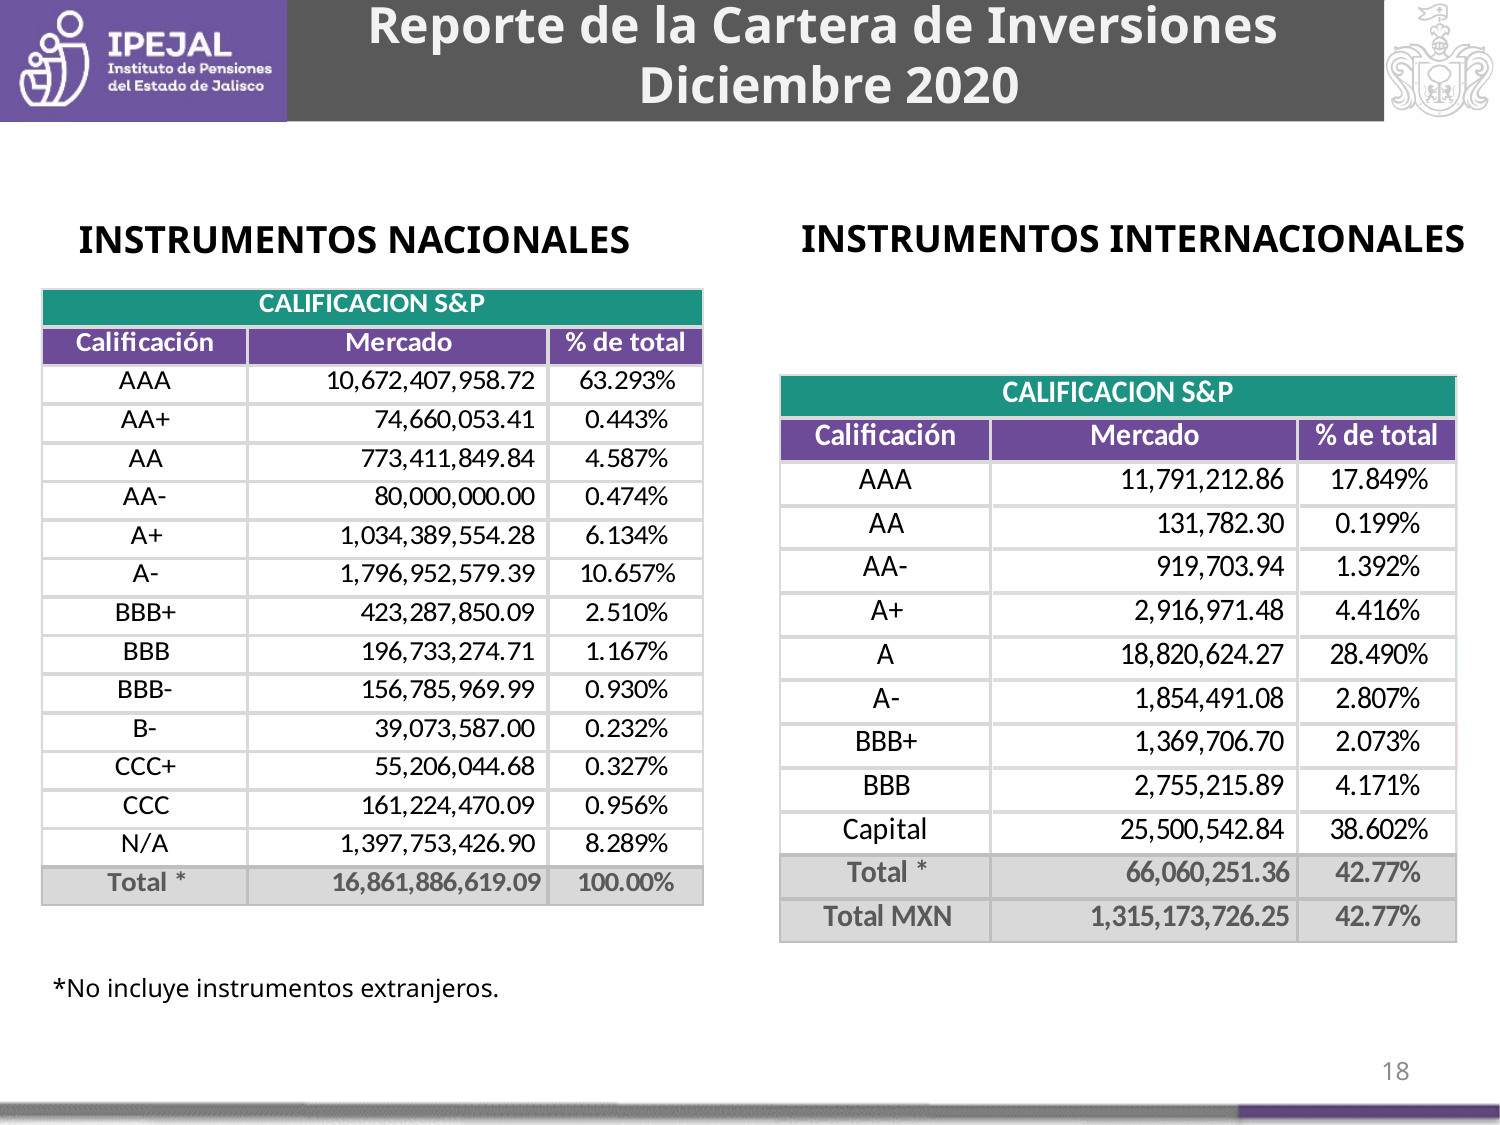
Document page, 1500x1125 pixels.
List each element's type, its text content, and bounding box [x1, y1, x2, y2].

text_box Reporte de la Cartera de Inversiones Diciembre 2020 [274, 0, 1384, 125]
picture [40, 288, 706, 908]
slide_number 17 [1074, 1042, 1425, 1103]
text_box INSTRUMENTOS INTERNACIONALES [757, 208, 1481, 268]
text_box INSTRUMENTOS NACIONALES [34, 208, 646, 269]
text_box *No incluye instrumentos extranjeros. [37, 964, 548, 1010]
picture [0, 1096, 1500, 1125]
picture [779, 374, 1459, 945]
picture [0, 0, 274, 122]
